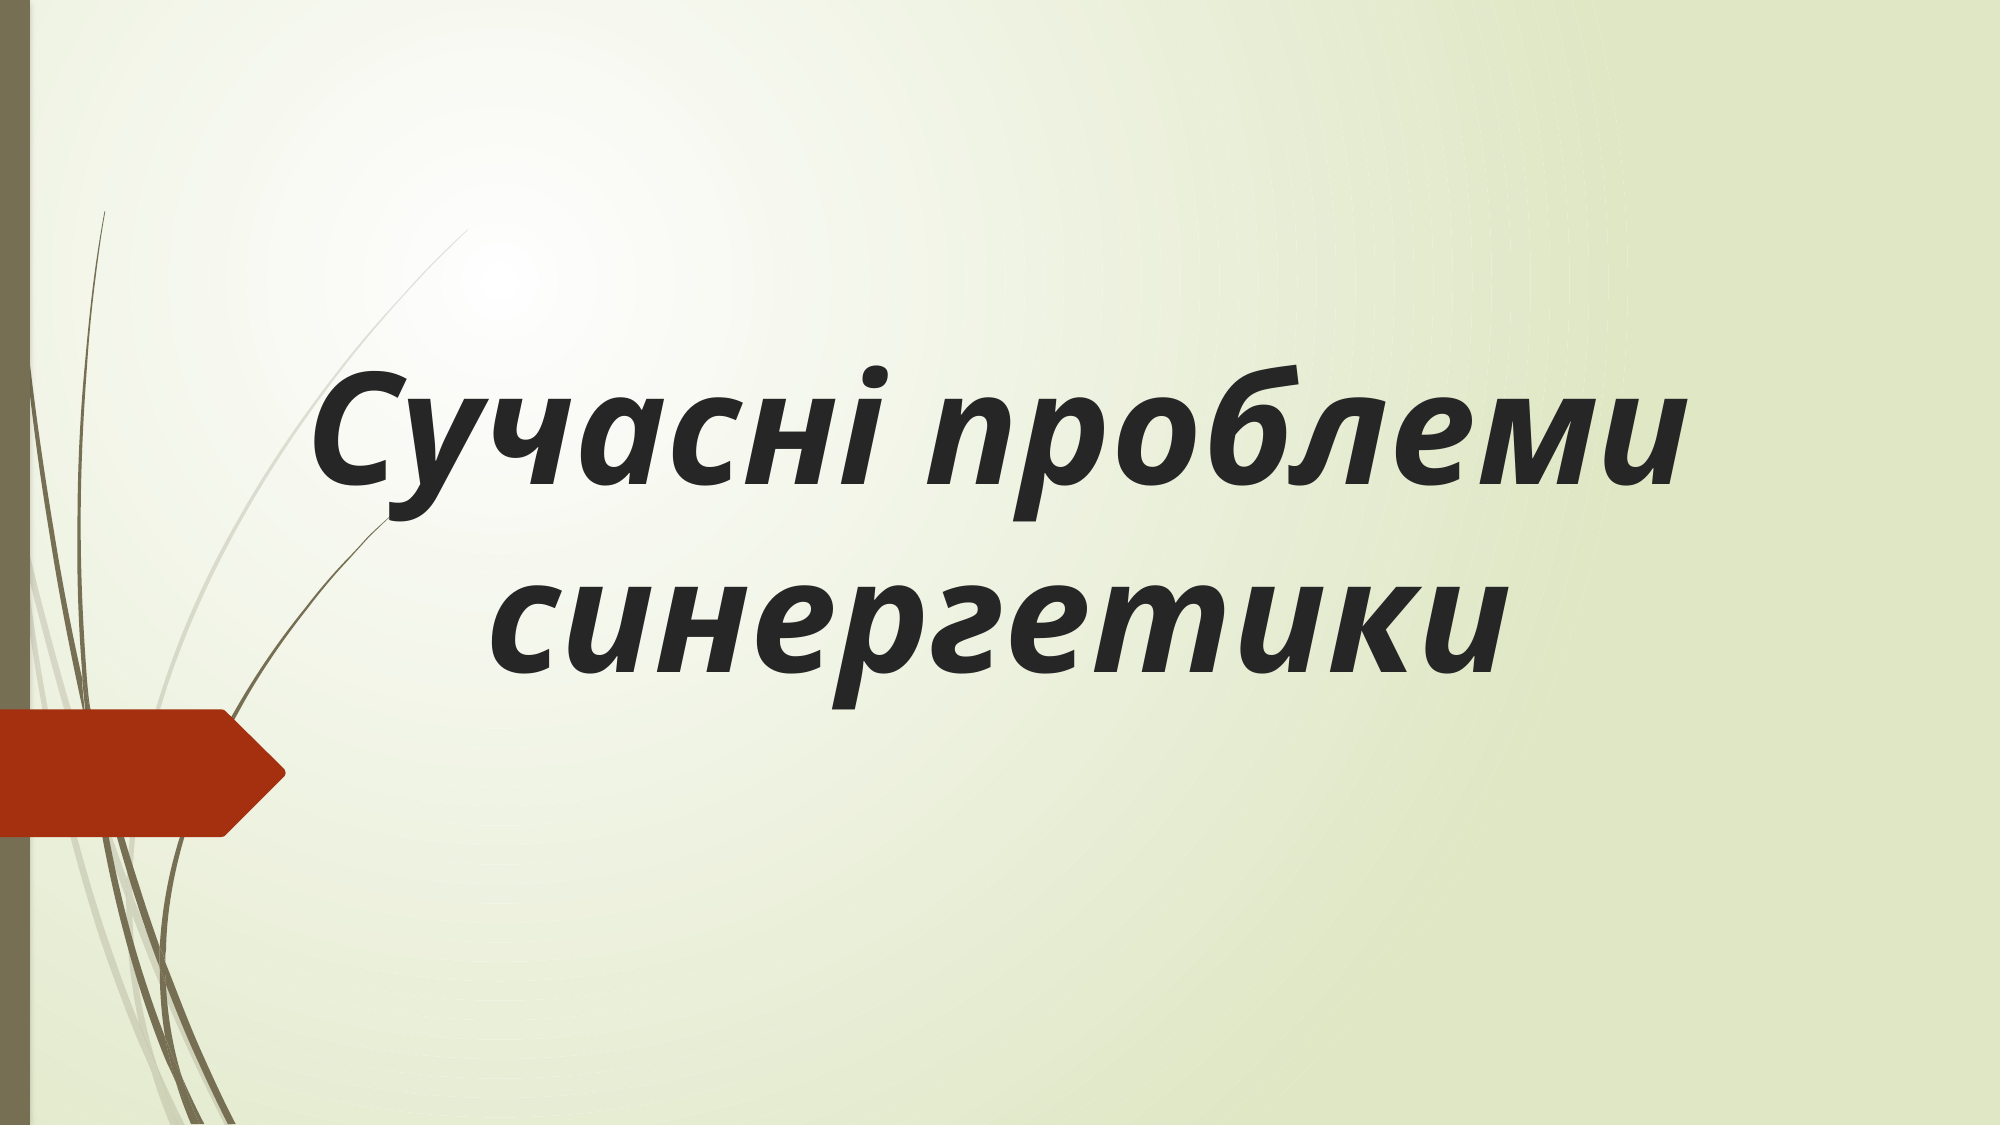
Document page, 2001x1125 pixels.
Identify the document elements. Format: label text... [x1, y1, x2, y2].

title Сучасні проблеми синергетики [287, 185, 1711, 711]
